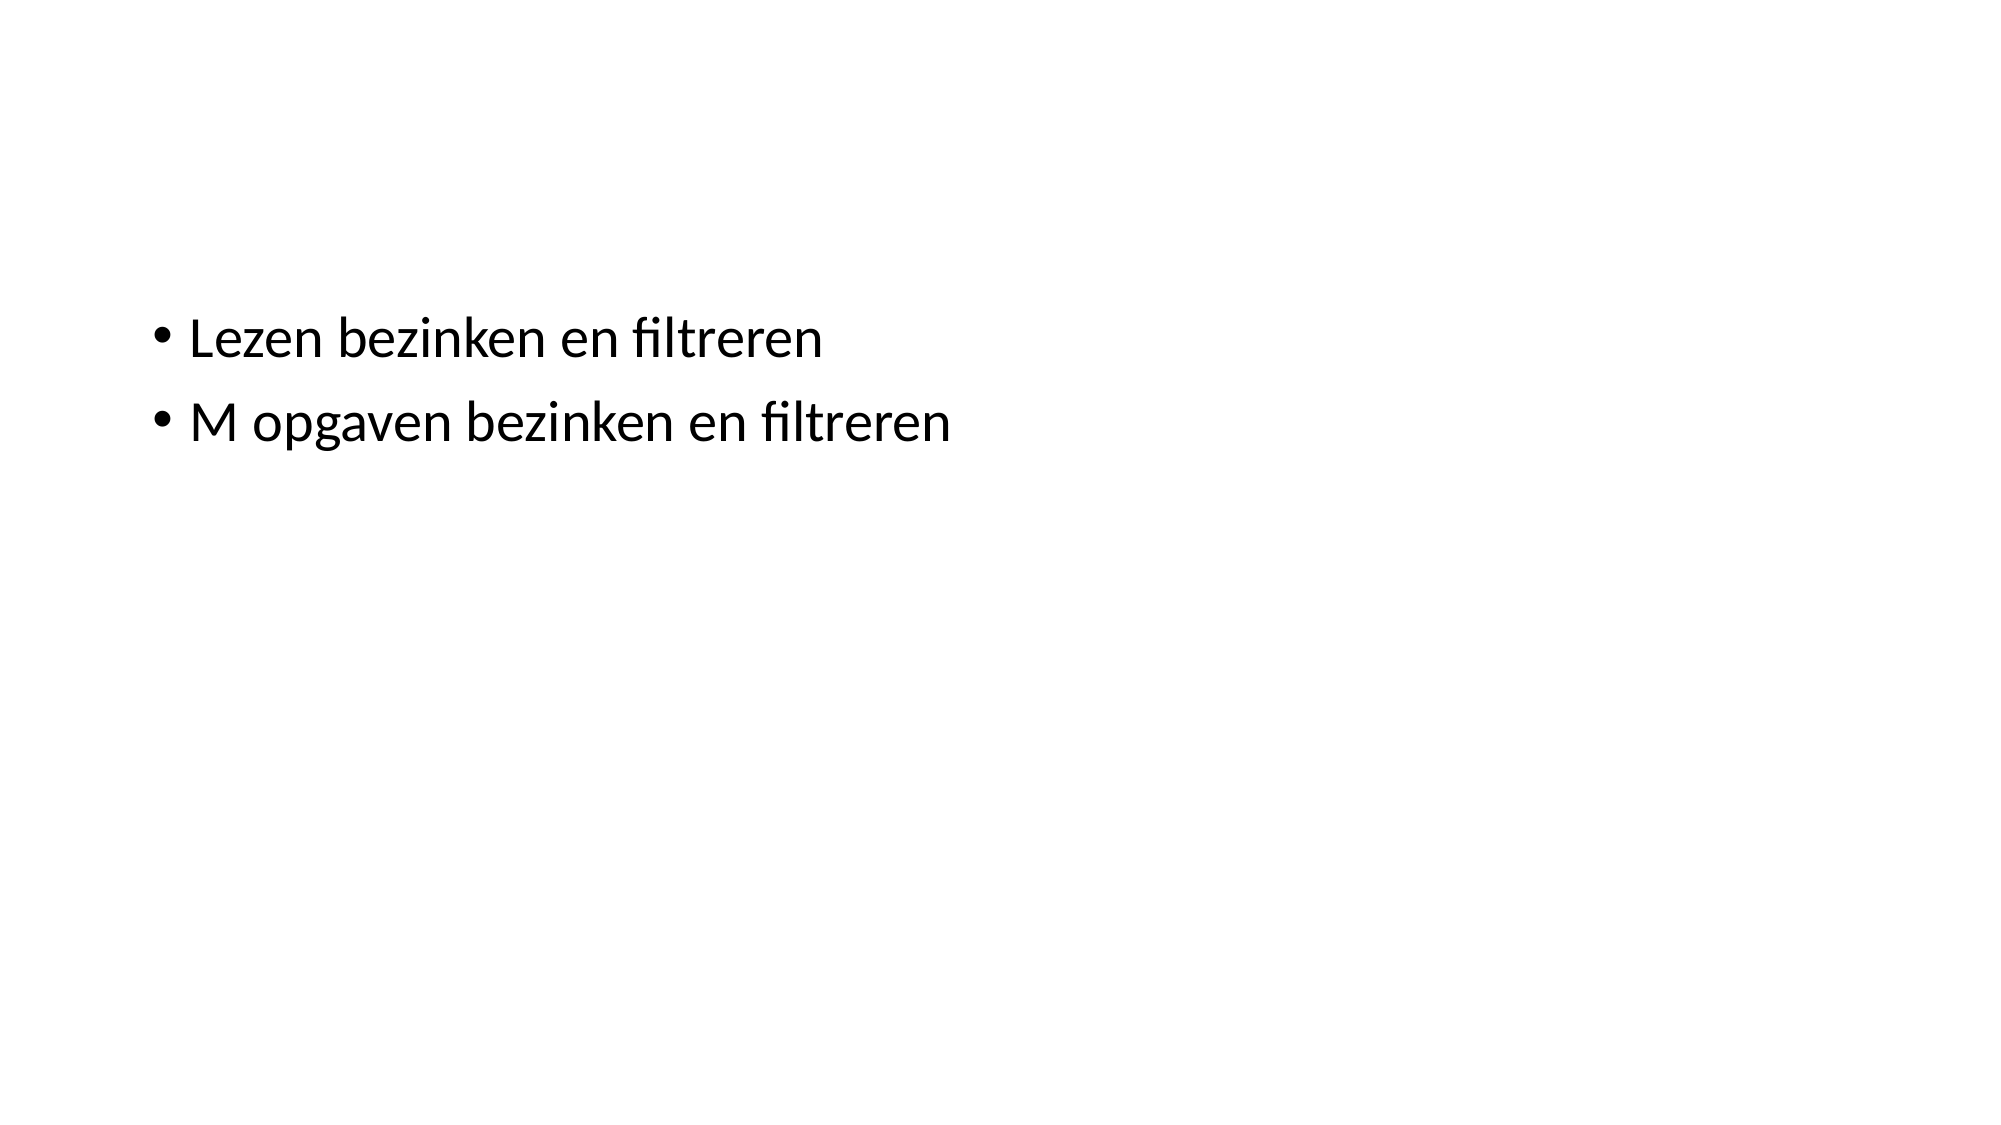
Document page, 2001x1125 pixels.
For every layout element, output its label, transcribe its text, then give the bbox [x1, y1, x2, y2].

list Lezen bezinken en filtreren M opgaven bezinken en filtreren [137, 299, 1863, 1014]
